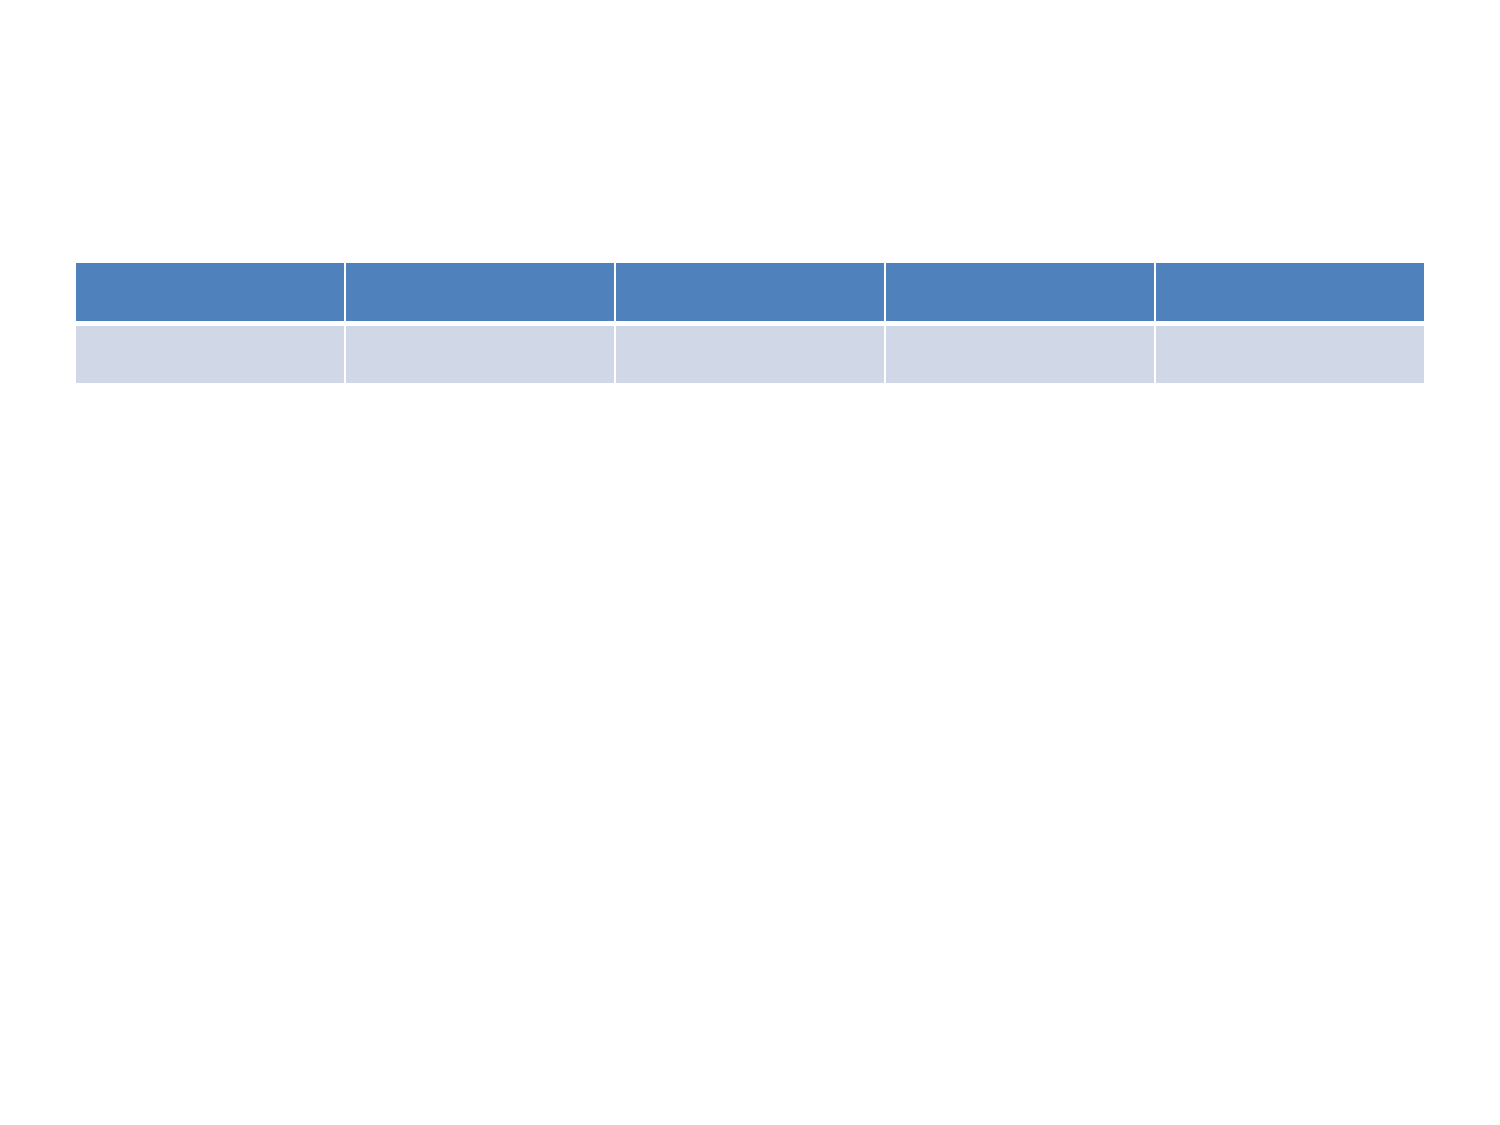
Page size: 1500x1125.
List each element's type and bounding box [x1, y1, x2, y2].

table_cell [1156, 326, 1424, 383]
table_header [346, 263, 614, 321]
table_header [616, 263, 884, 321]
table_cell [346, 326, 614, 383]
table_header [1156, 263, 1424, 321]
table_cell [616, 326, 884, 383]
table_header [76, 263, 344, 321]
table_header [886, 263, 1154, 321]
table_cell [886, 326, 1154, 383]
table_cell [76, 326, 344, 383]
